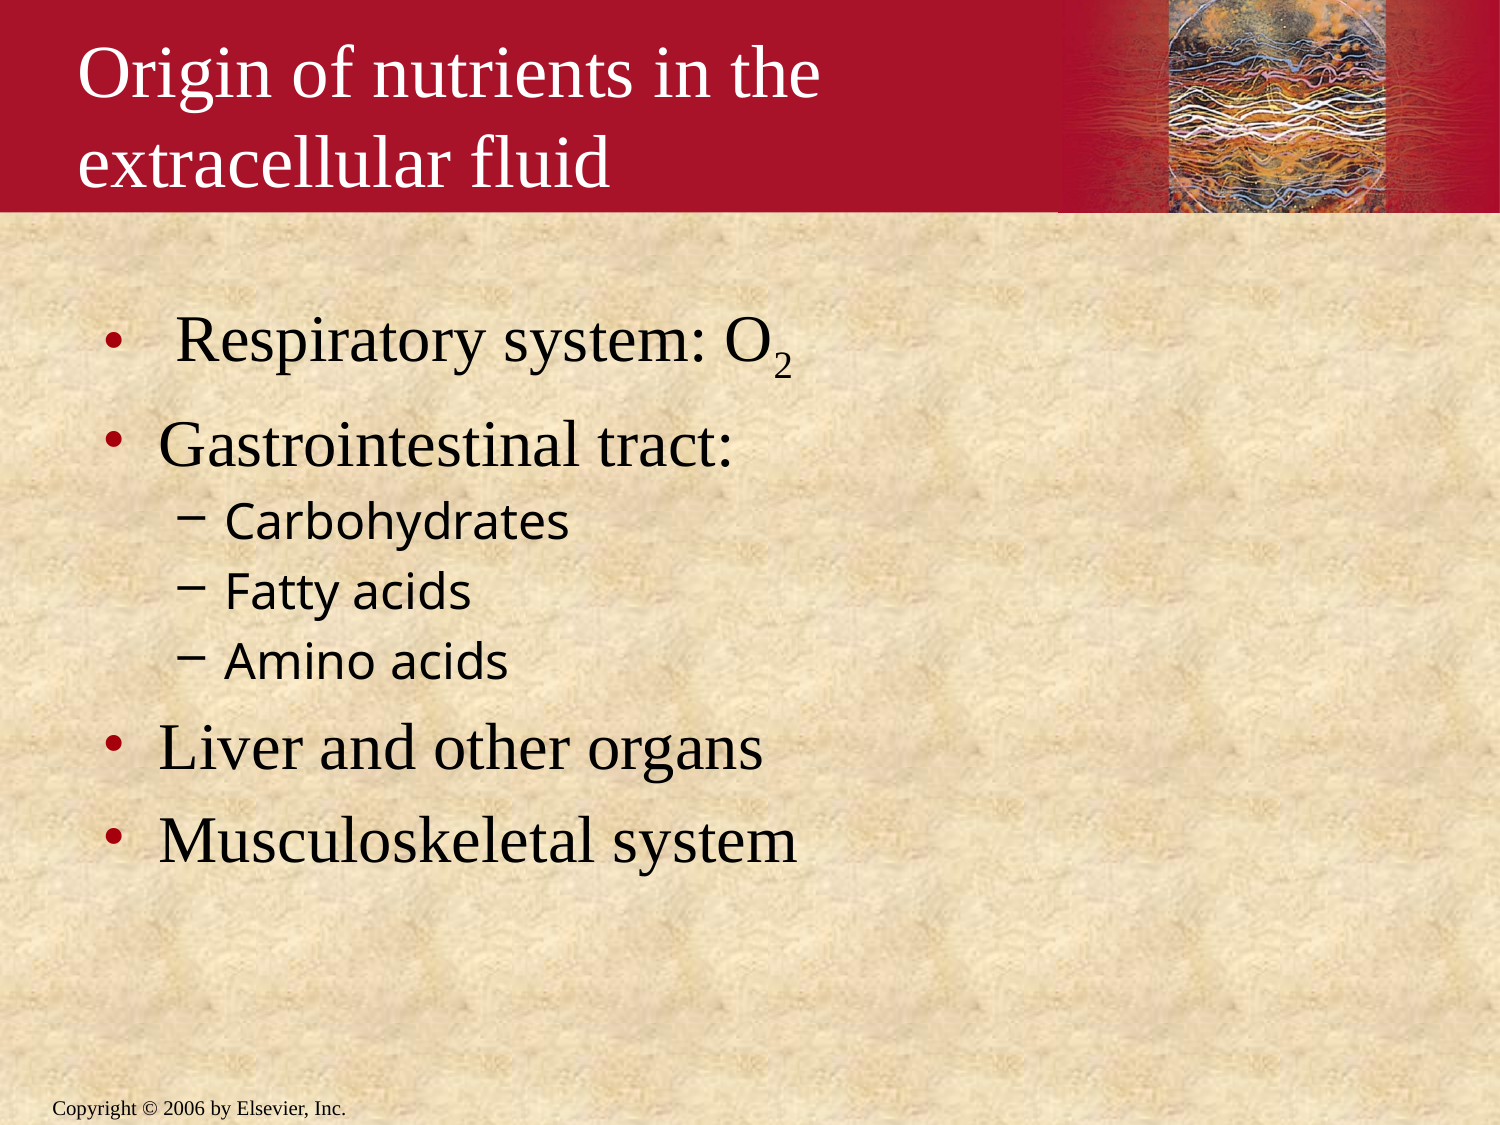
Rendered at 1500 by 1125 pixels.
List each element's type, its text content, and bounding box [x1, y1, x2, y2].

list Respiratory system: O2 Gastrointestinal tract: Carbohydrates Fatty acids Amino acids Liver and other organs Musculoskeletal system [87, 287, 1363, 1013]
title Origin of nutrients in the extracellular fluid [62, 62, 1126, 163]
picture [0, 0, 1500, 1125]
